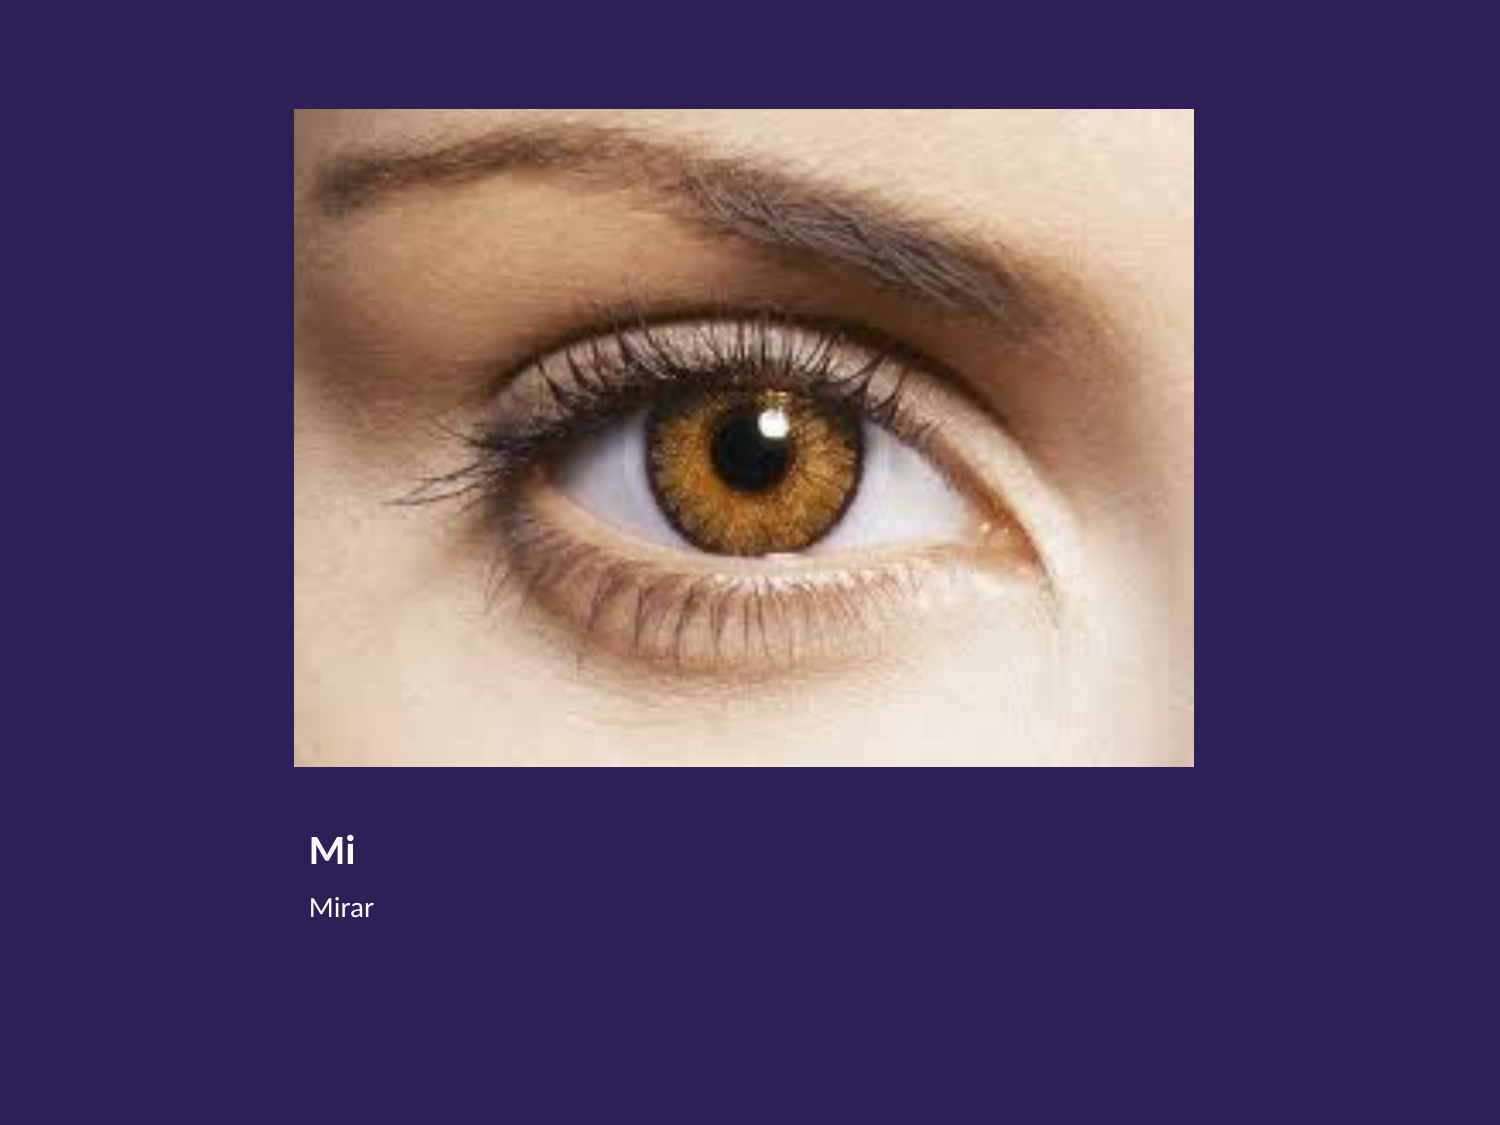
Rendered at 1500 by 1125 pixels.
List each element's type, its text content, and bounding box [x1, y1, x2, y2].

title Mi [294, 787, 1194, 880]
picture [293, 100, 1195, 776]
list Mirar [294, 880, 1194, 1013]
